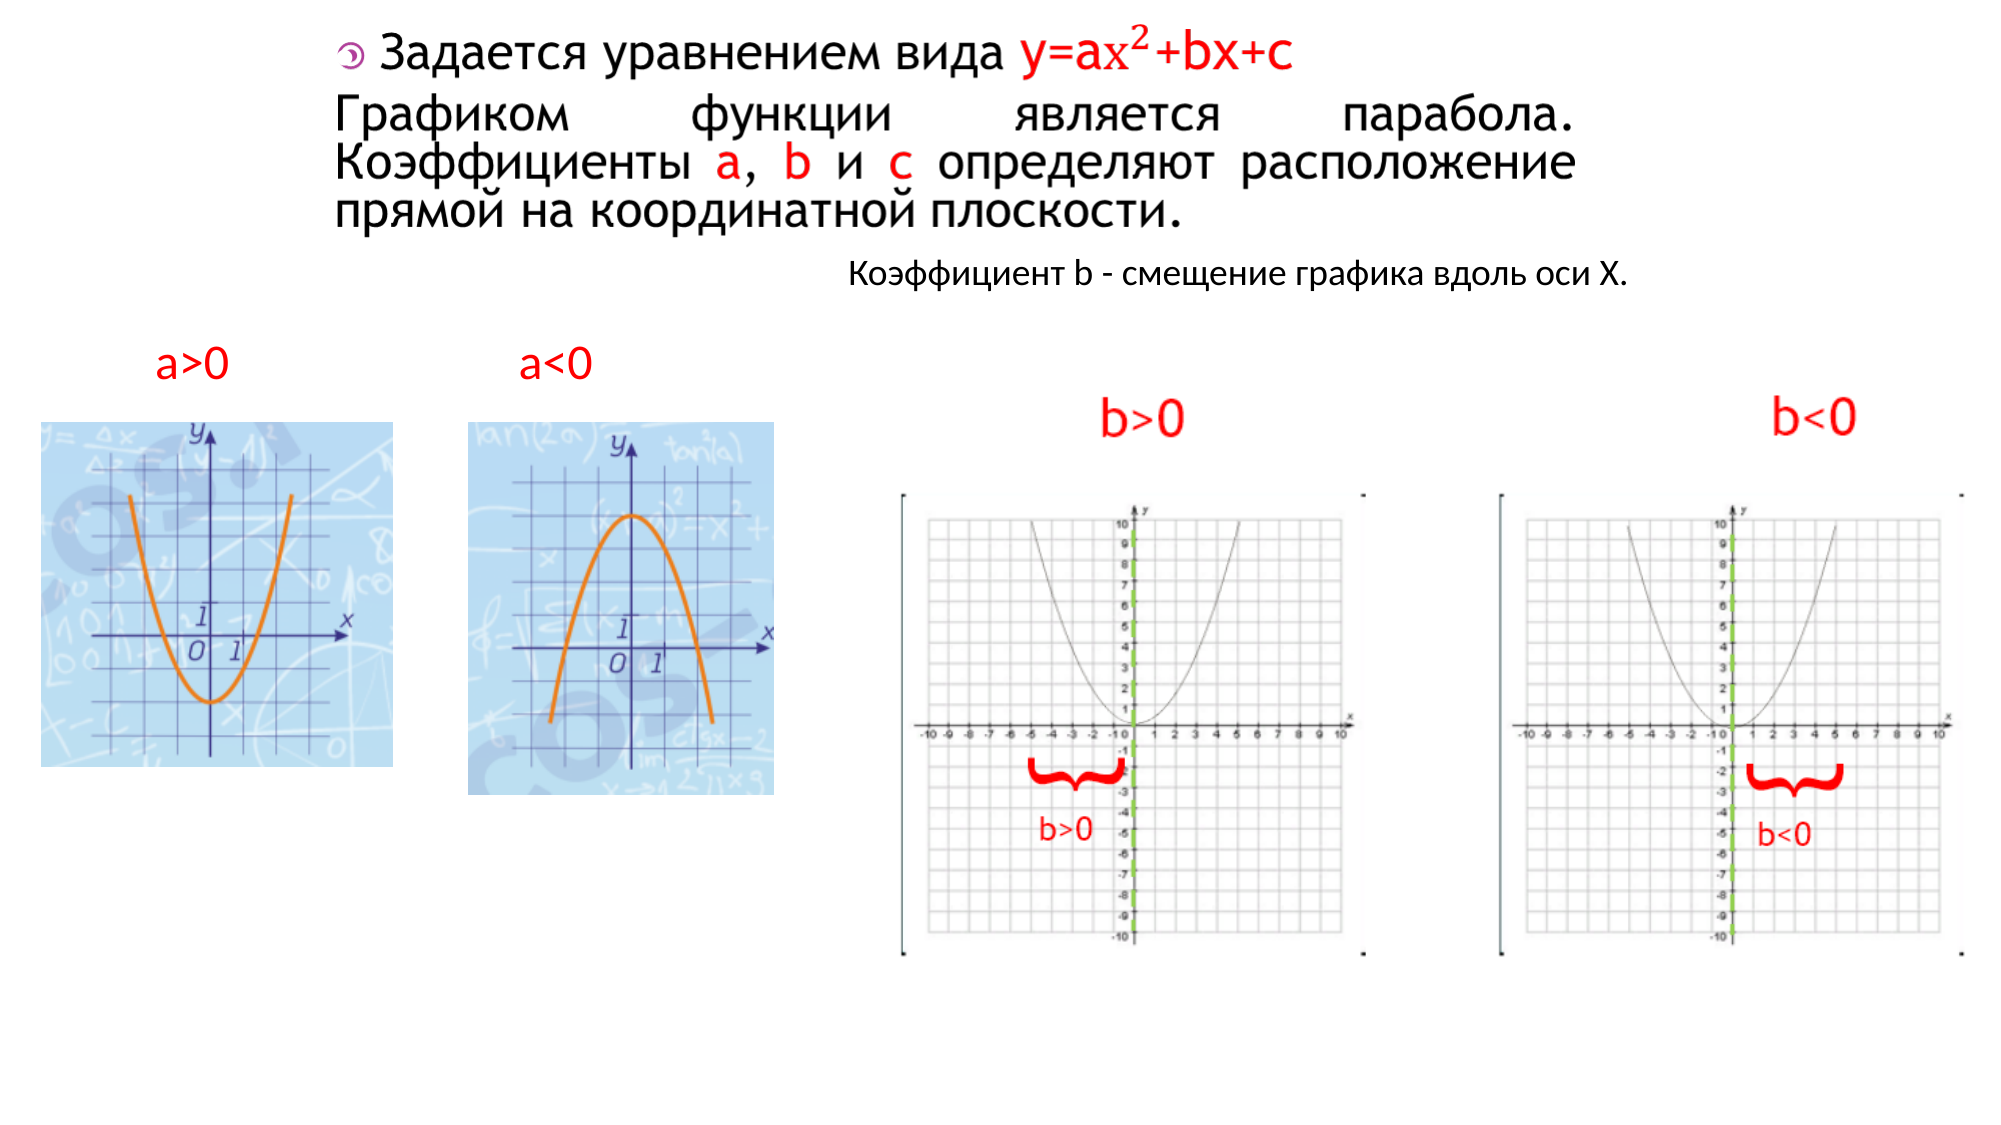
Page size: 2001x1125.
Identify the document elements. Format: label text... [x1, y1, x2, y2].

text_box [319, 21, 1591, 251]
picture [999, 383, 1953, 463]
picture [41, 422, 393, 767]
picture [468, 422, 774, 795]
picture [833, 473, 1993, 1001]
text_box а>0 [140, 322, 294, 397]
text_box Коэффициент b - смещение графика вдоль оси Х. [833, 240, 2000, 300]
text_box а<0 [503, 322, 658, 397]
